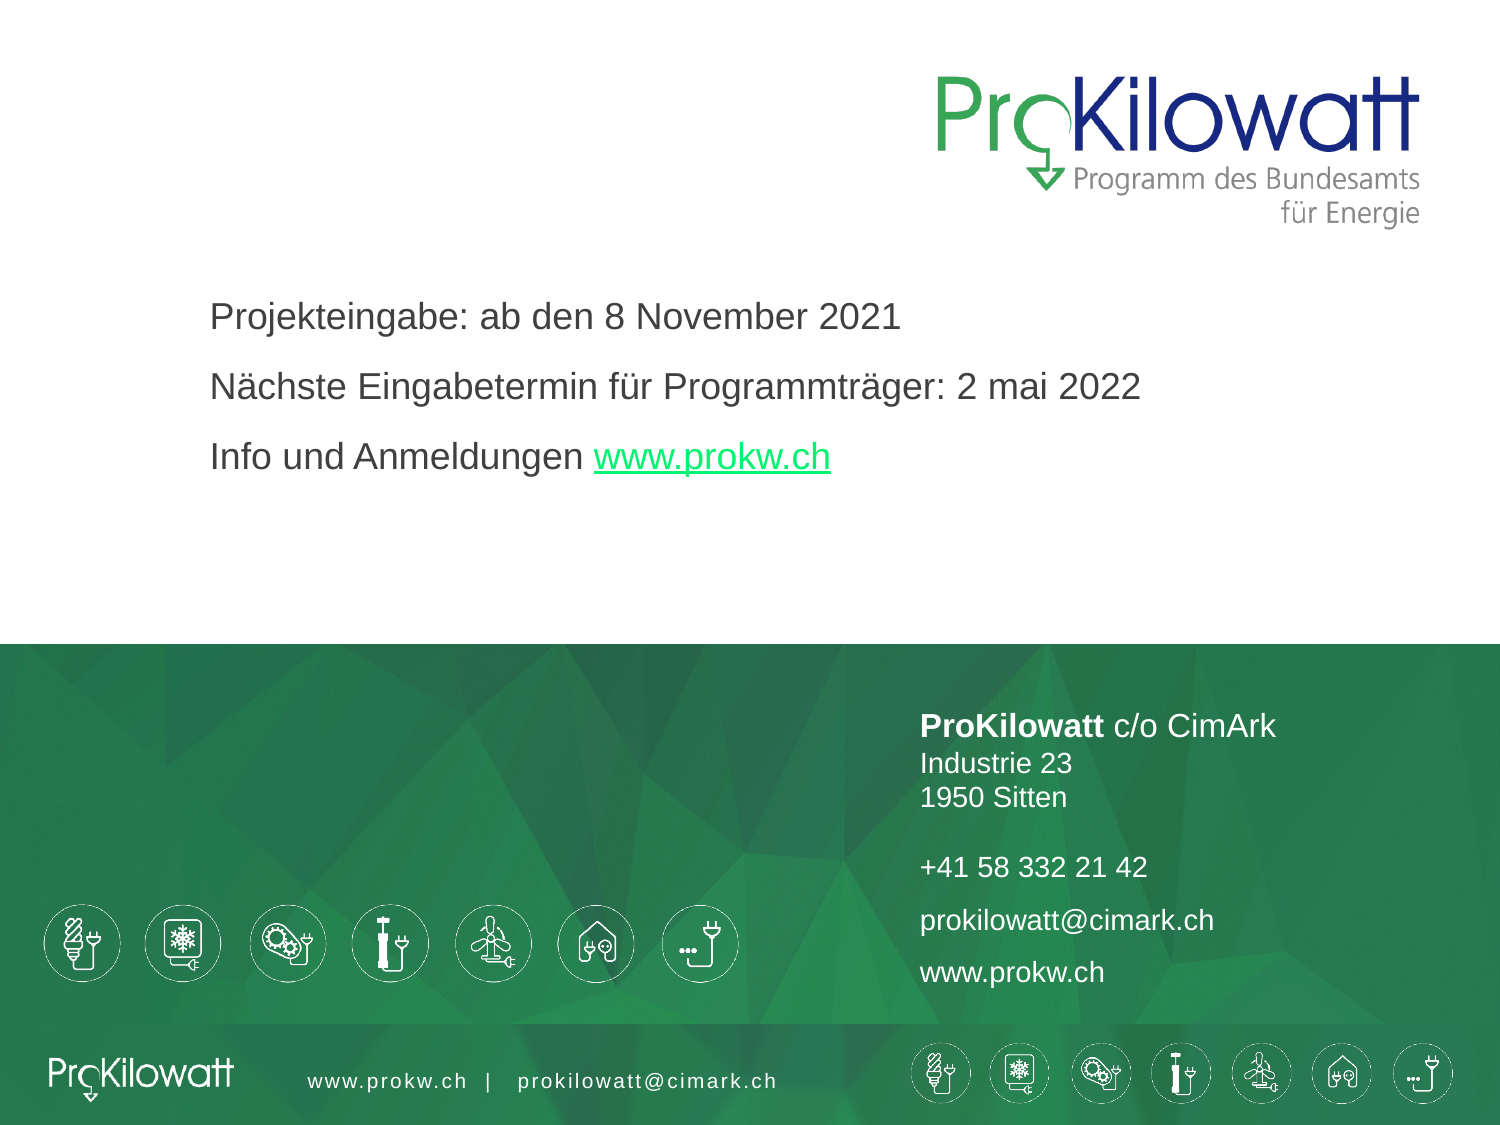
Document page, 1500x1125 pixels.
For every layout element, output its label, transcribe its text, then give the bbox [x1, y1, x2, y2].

text_box Projekteingabe: ab den 8 November 2021 Nächste Eingabetermin für Programmträger: 2 mai 2022 Info und Anmeldungen www.prokw.ch [194, 284, 1341, 485]
picture [0, 643, 1500, 1125]
picture [903, 42, 1446, 256]
